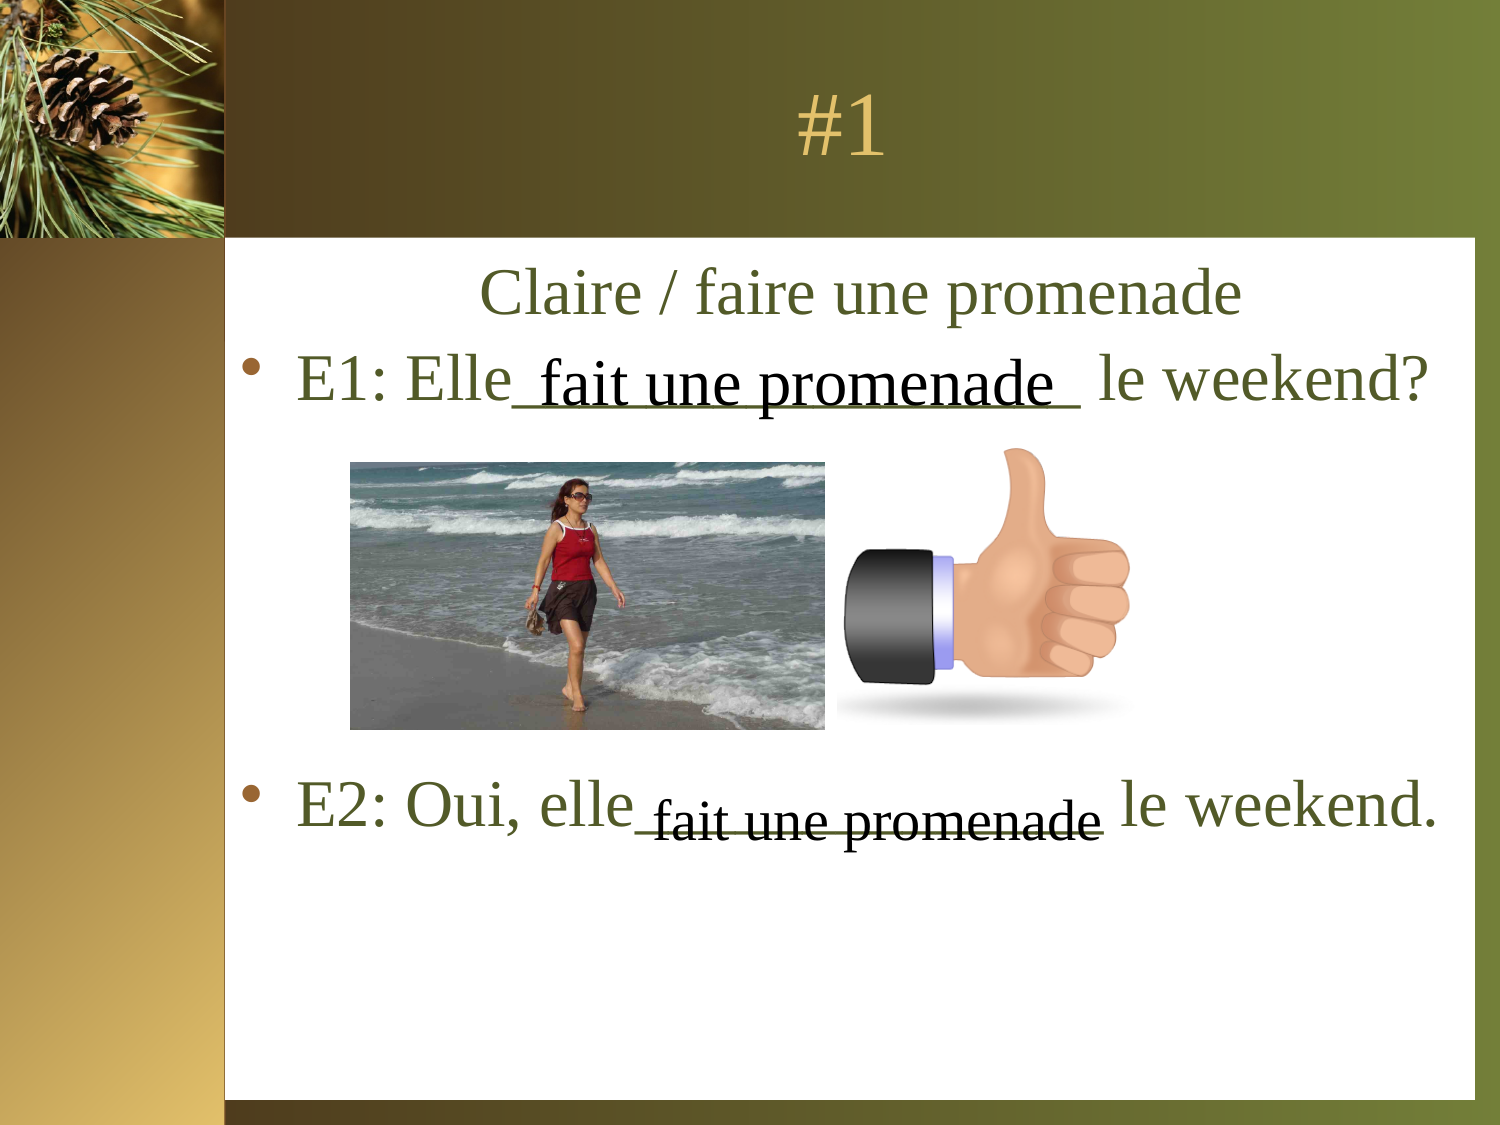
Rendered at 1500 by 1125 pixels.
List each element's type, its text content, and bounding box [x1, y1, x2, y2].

picture [0, 0, 224, 238]
list Claire / faire une promenade E1: Elle_________________ le weekend? E2: Oui, elle______________ le weekend. [224, 249, 1500, 1063]
picture [837, 424, 1138, 726]
text_box fait une promenade [524, 331, 1125, 427]
title #1 [249, 24, 1438, 213]
text_box fait une promenade [637, 774, 1388, 860]
picture [349, 462, 826, 730]
